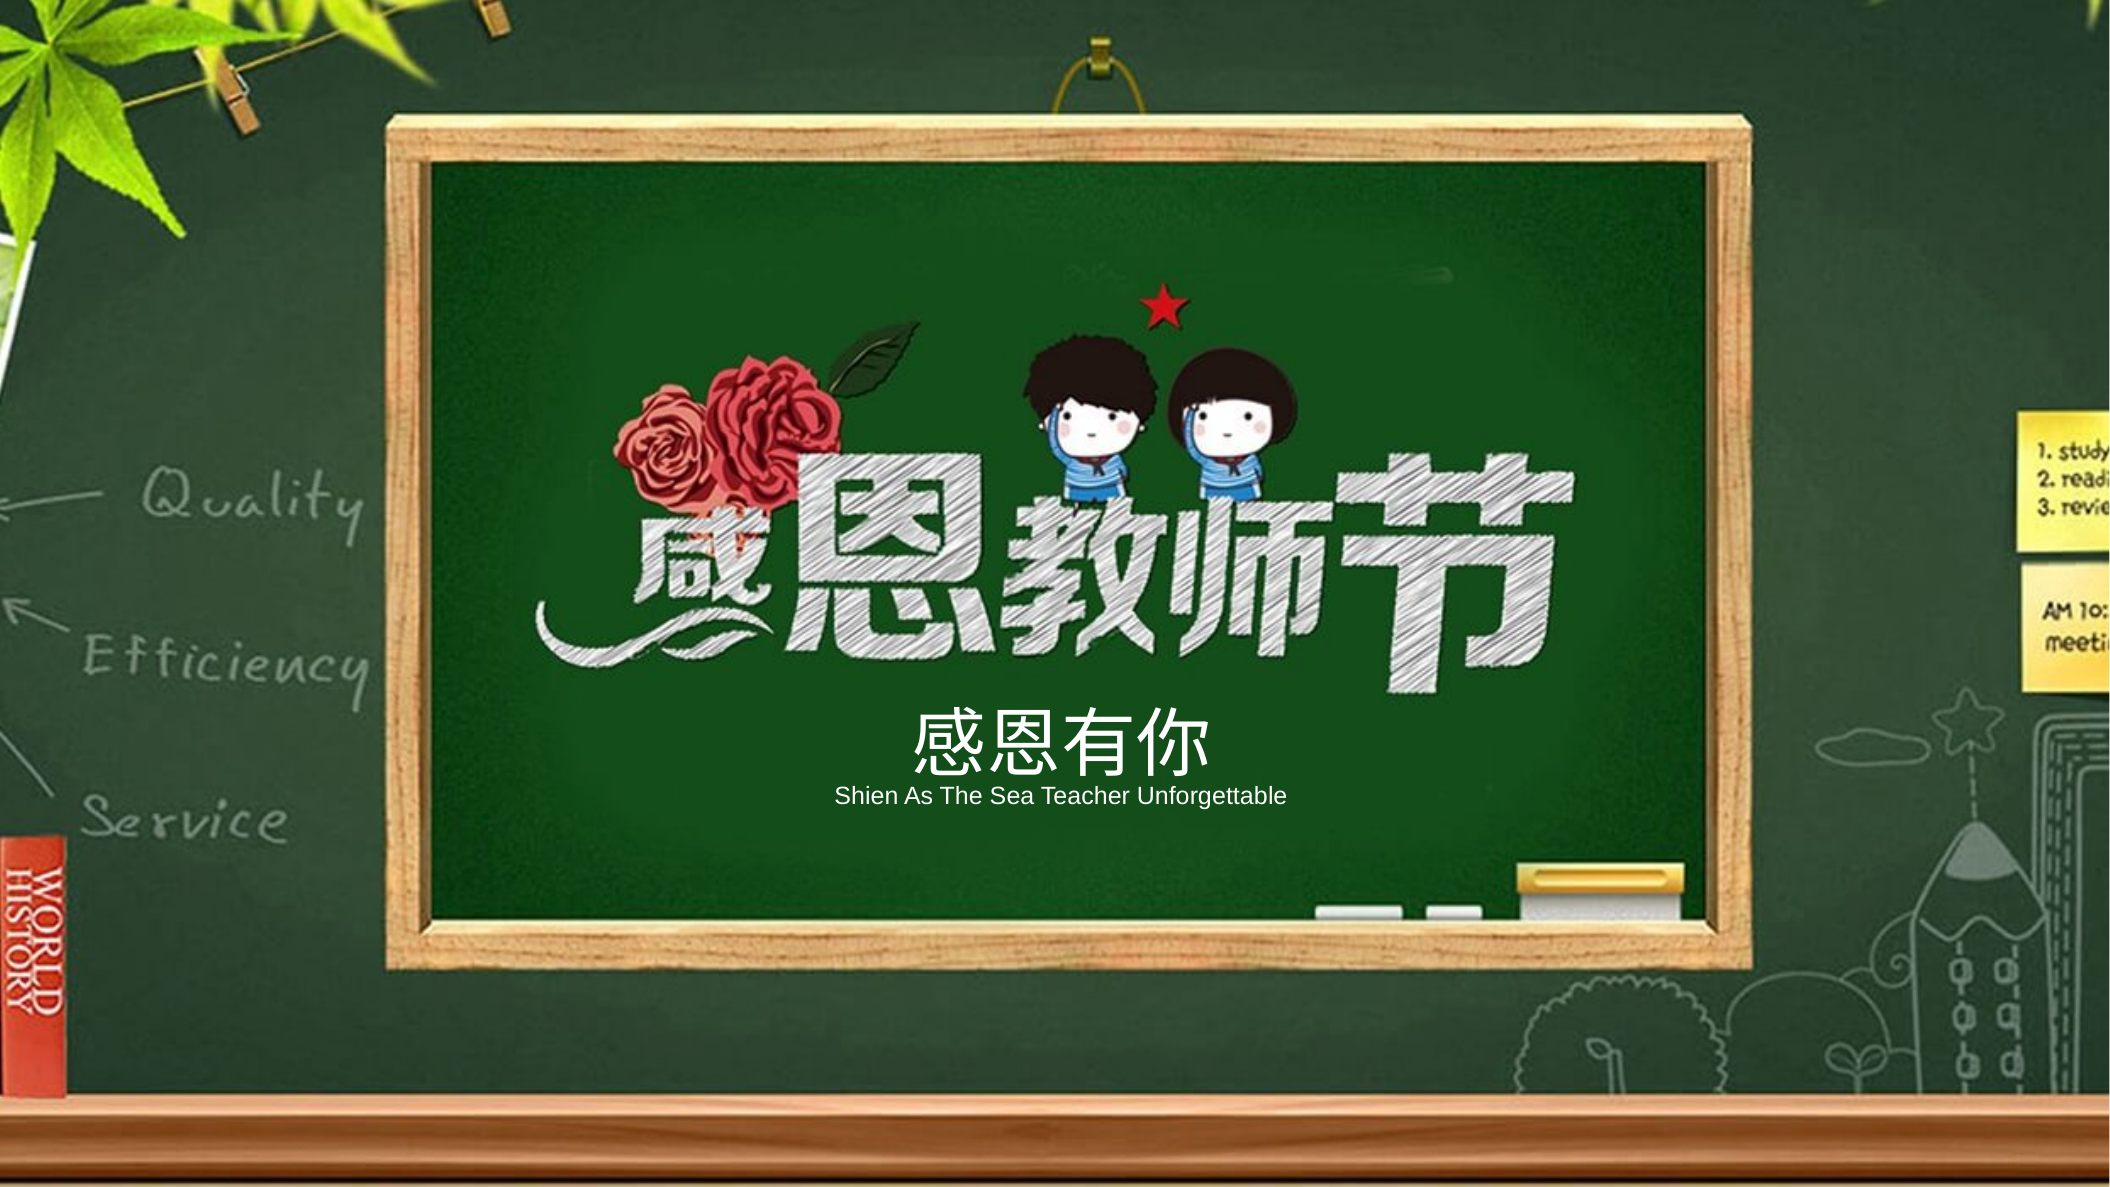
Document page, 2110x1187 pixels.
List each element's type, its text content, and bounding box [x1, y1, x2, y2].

text_box Shien As The Sea Teacher Unforgettable [660, 793, 1463, 817]
text_box 感恩有你 [584, 687, 1538, 793]
text_box [0, 0, 2110, 1187]
